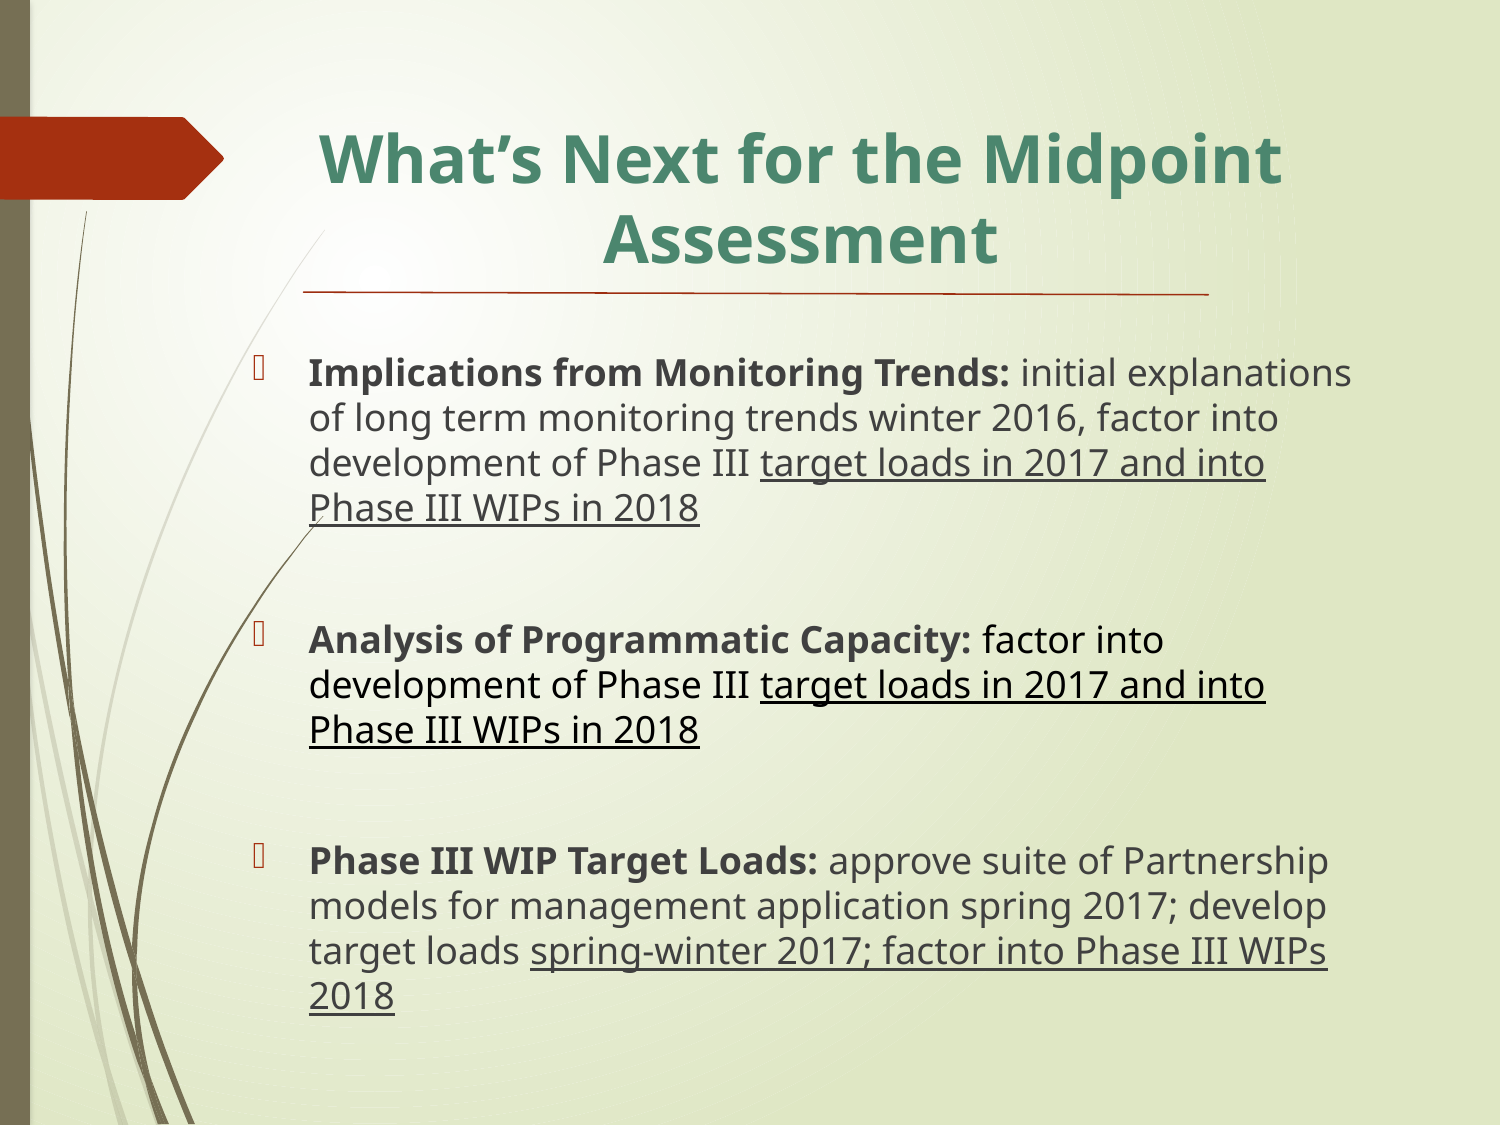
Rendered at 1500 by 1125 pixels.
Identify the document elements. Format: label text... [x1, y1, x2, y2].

text_box What’s Next for the Midpoint Assessment [237, 111, 1366, 186]
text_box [303, 291, 1209, 295]
list Implications from Monitoring Trends: initial explanations of long term monitoring trends winter 2016, factor into development of Phase III target loads in 2017 and into Phase III WIPs in 2018 Analysis of Programmatic Capacity: factor into development of Phase III target loads in 2017 and into Phase III WIPs in 2018 Phase III WIP Target Loads: approve suite of Partnership models for management application spring 2017; develop target loads spring-winter 2017; factor into Phase III WIPs 2018 [237, 341, 1396, 1032]
